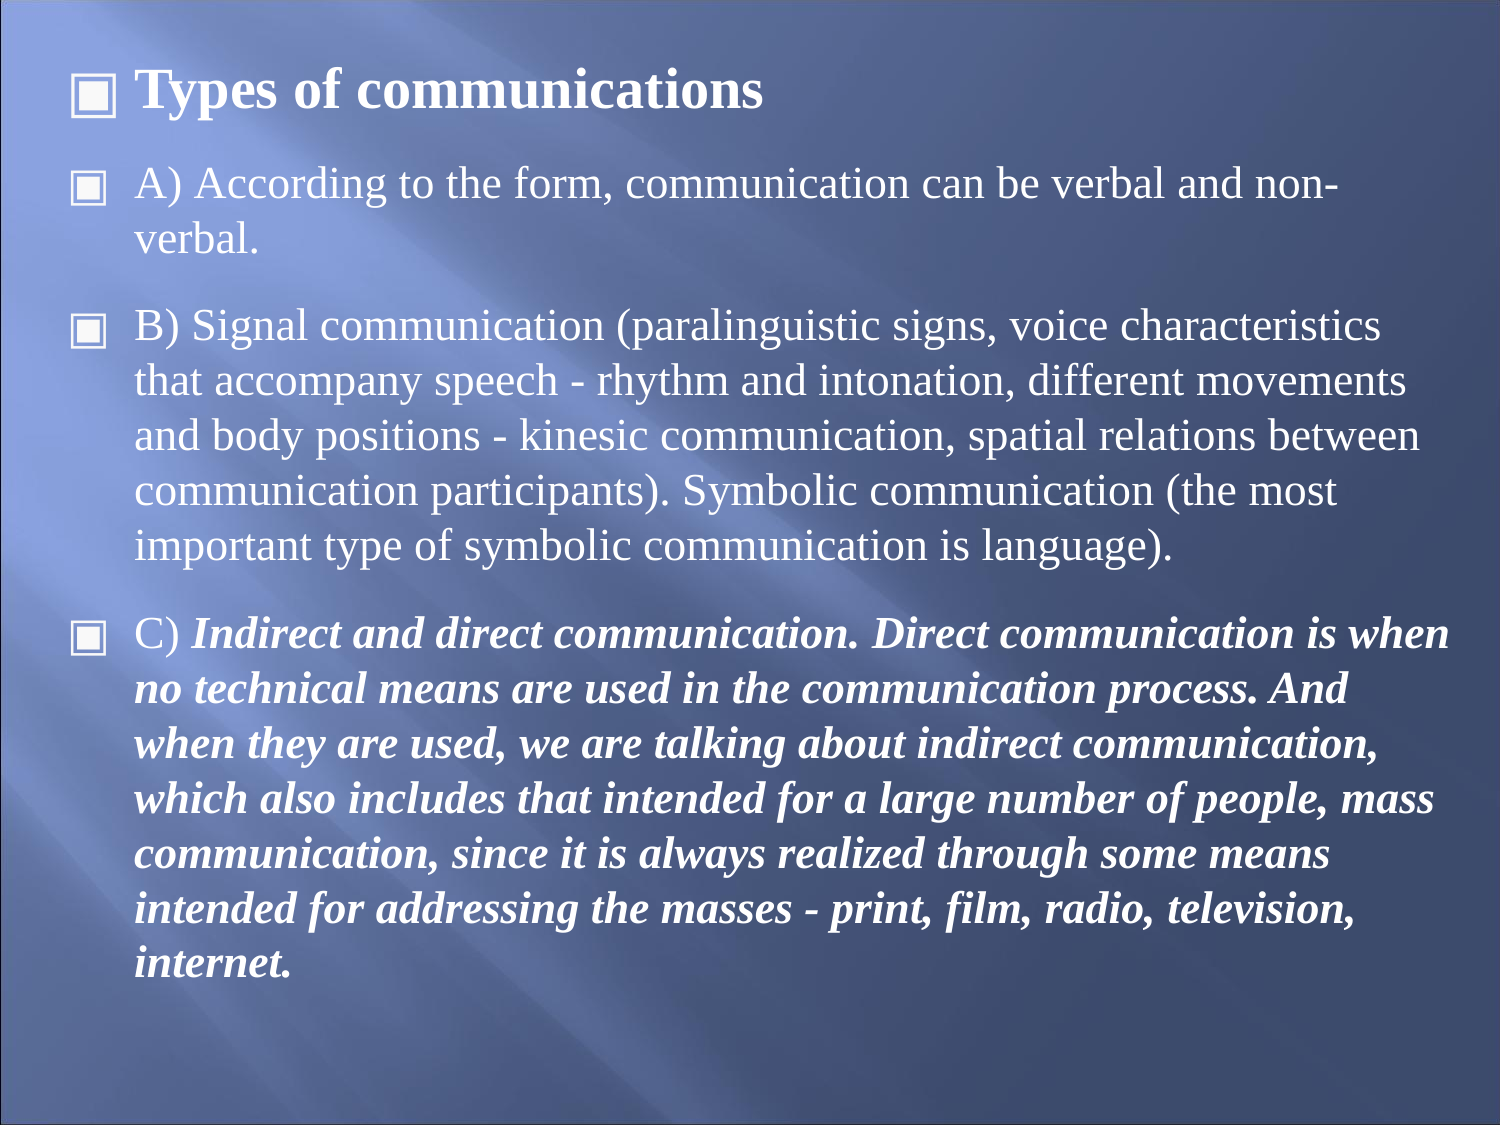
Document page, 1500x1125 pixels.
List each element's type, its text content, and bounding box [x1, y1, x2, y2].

picture [0, 0, 1500, 1125]
list Types of communications А) According to the form, communication can be verbal and non-verbal. B) Signal communication (paralinguistic signs, voice characteristics that accompany speech - rhythm and intonation, different movements and body positions - kinesic communication, spatial relations between communication participants). Symbolic communication (the most important type of symbolic communication is language). C) Indirect and direct communication. Direct communication is when no technical means are used in the communication process. And when they are used, we are talking about indirect communication, which also includes that intended for a large number of people, mass communication, since it is always realized through some means intended for addressing the masses - print, film, radio, television, internet. [29, 42, 1471, 816]
